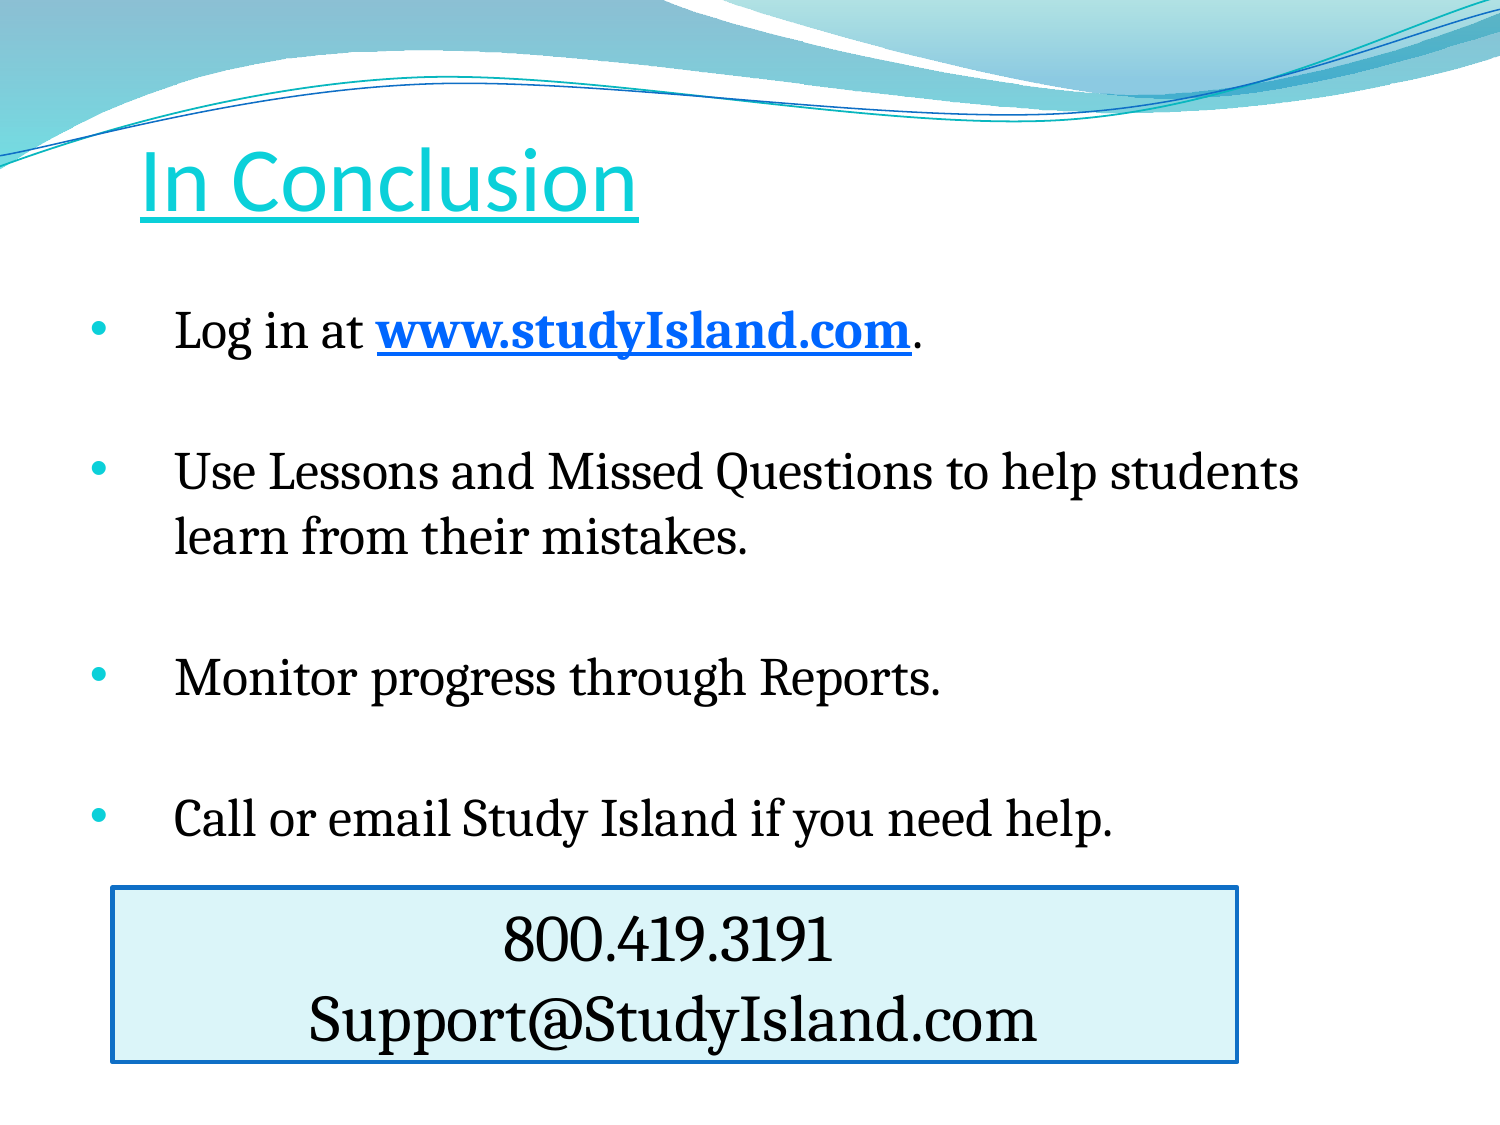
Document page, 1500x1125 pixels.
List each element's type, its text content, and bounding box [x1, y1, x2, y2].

text_box Log in at www.studyIsland.com. Use Lessons and Missed Questions to help students learn from their mistakes. Monitor progress through Reports. Call or email Study Island if you need help. [74, 287, 1425, 1058]
text_box 800.419.3191 Support@StudyIsland.com [110, 1058, 1239, 1064]
text_box In Conclusion [125, 112, 700, 287]
